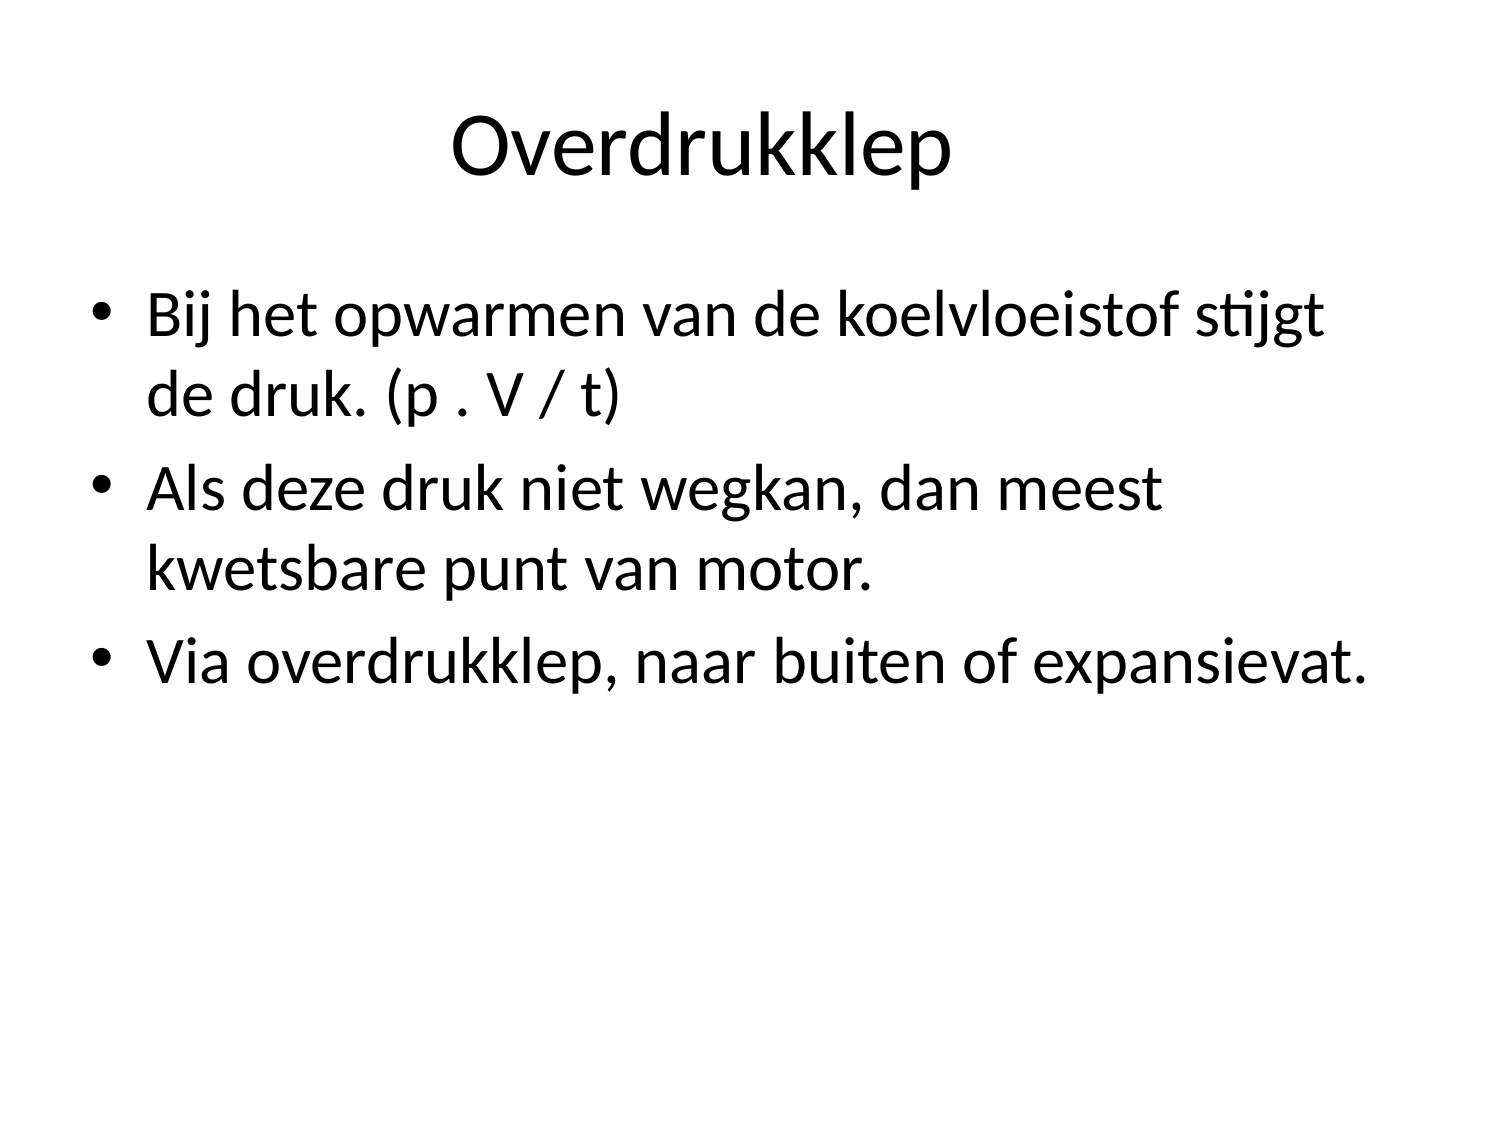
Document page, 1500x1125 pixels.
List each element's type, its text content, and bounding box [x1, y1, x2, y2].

list Bij het opwarmen van de koelvloeistof stijgt de druk. (p . V / t) Als deze druk niet wegkan, dan meest kwetsbare punt van motor. Via overdrukklep, naar buiten of expansievat. [75, 262, 1425, 1005]
title Overdrukklep [75, 45, 1425, 233]
